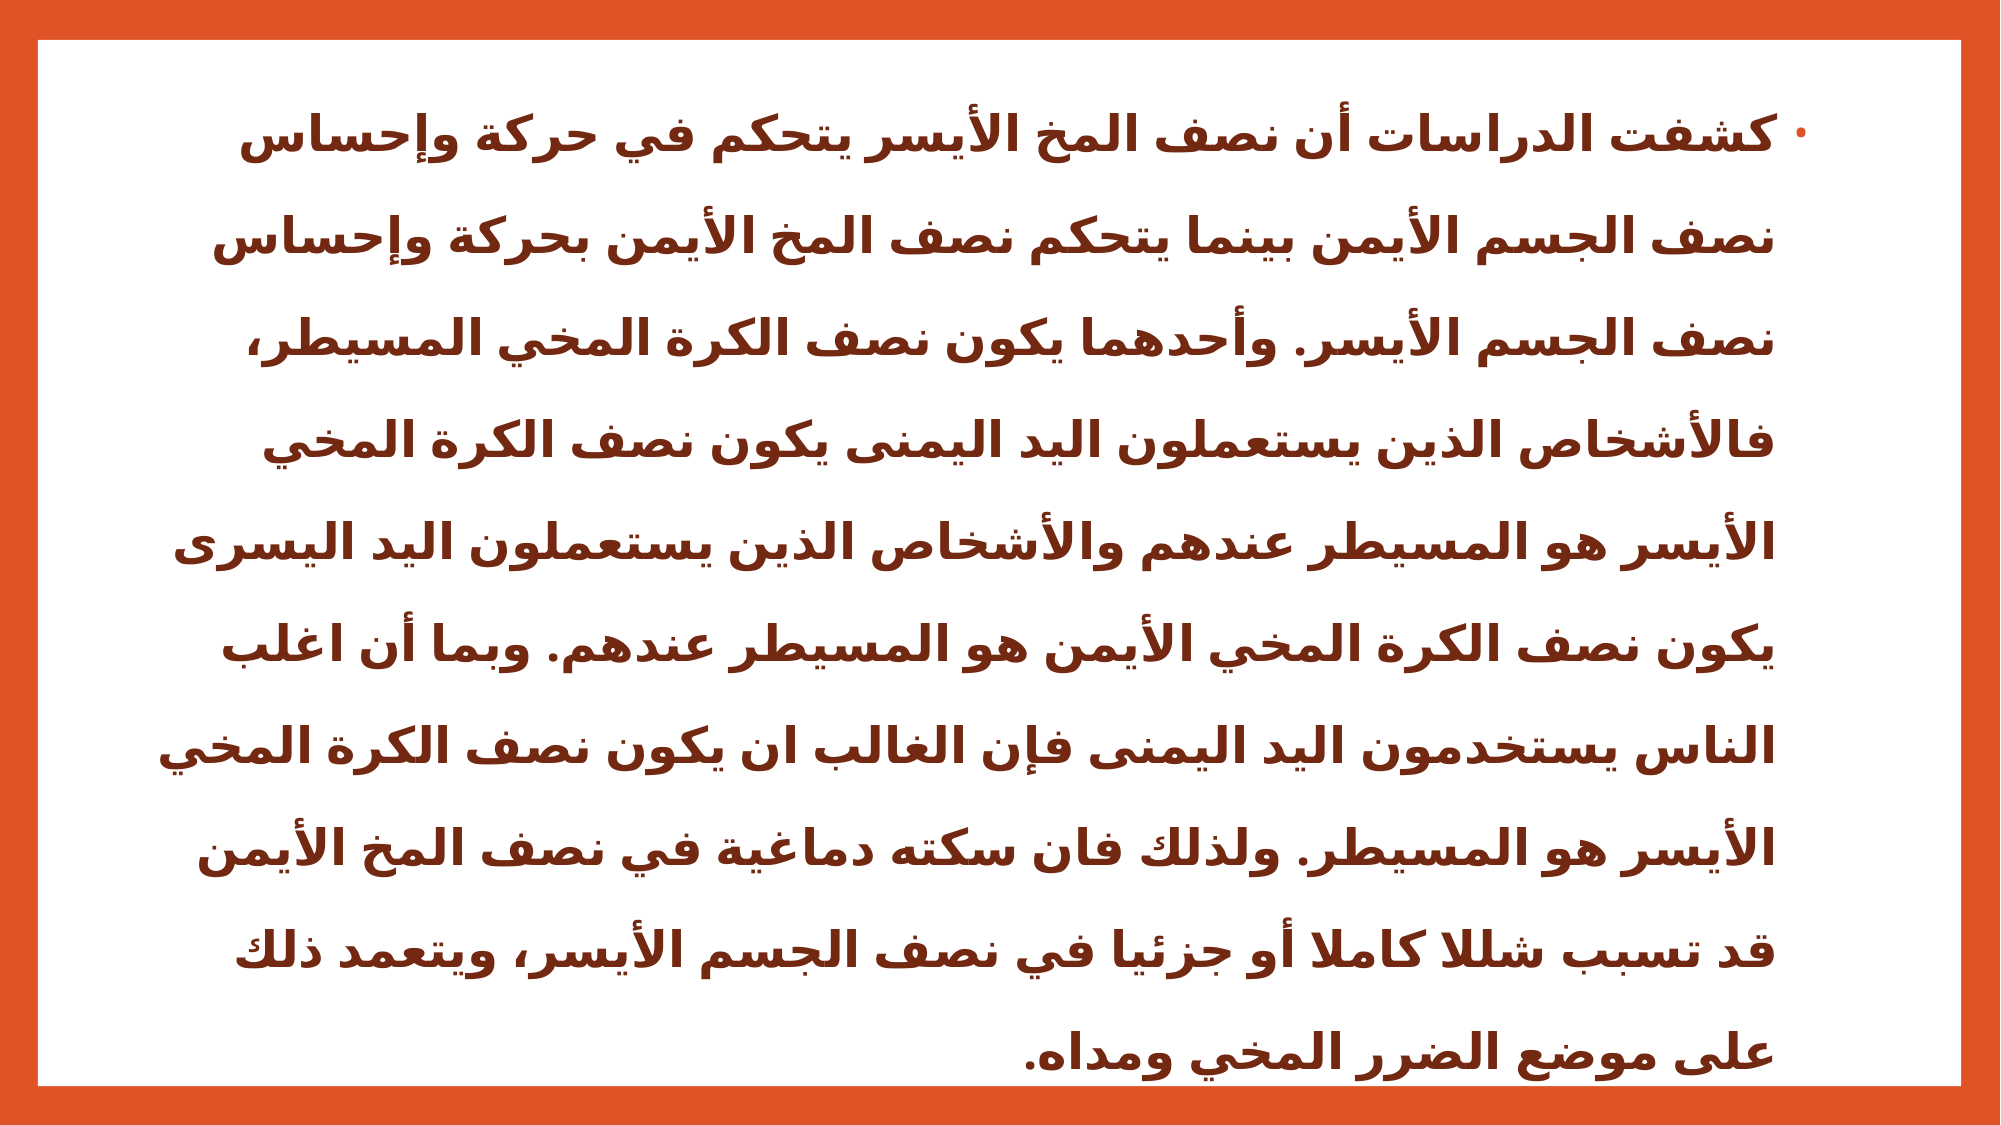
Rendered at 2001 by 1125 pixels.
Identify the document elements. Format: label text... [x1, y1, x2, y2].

list كشفت الدراسات أن نصف المخ الأيسر يتحكم في حركة وإحساس نصف الجسم الأيمن بينما يتحكم نصف المخ الأيمن بحركة وإحساس نصف الجسم الأيسر. وأحدهما يكون نصف الكرة المخي المسيطر، فالأشخاص الذين يستعملون اليد اليمنى يكون نصف الكرة المخي الأيسر هو المسيطر عندهم والأشخاص الذين يستعملون اليد اليسرى يكون نصف الكرة المخي الأيمن هو المسيطر عندهم. وبما أن اغلب الناس يستخدمون اليد اليمنى فإن الغالب ان يكون نصف الكرة المخي الأيسر هو المسيطر. ولذلك فان سكته دماغية في نصف المخ الأيمن قد تسبب شللا كاملا أو جزئيا في نصف الجسم الأيسر، ويتعمد ذلك على موضع الضرر المخي ومداه. [123, 52, 1831, 715]
